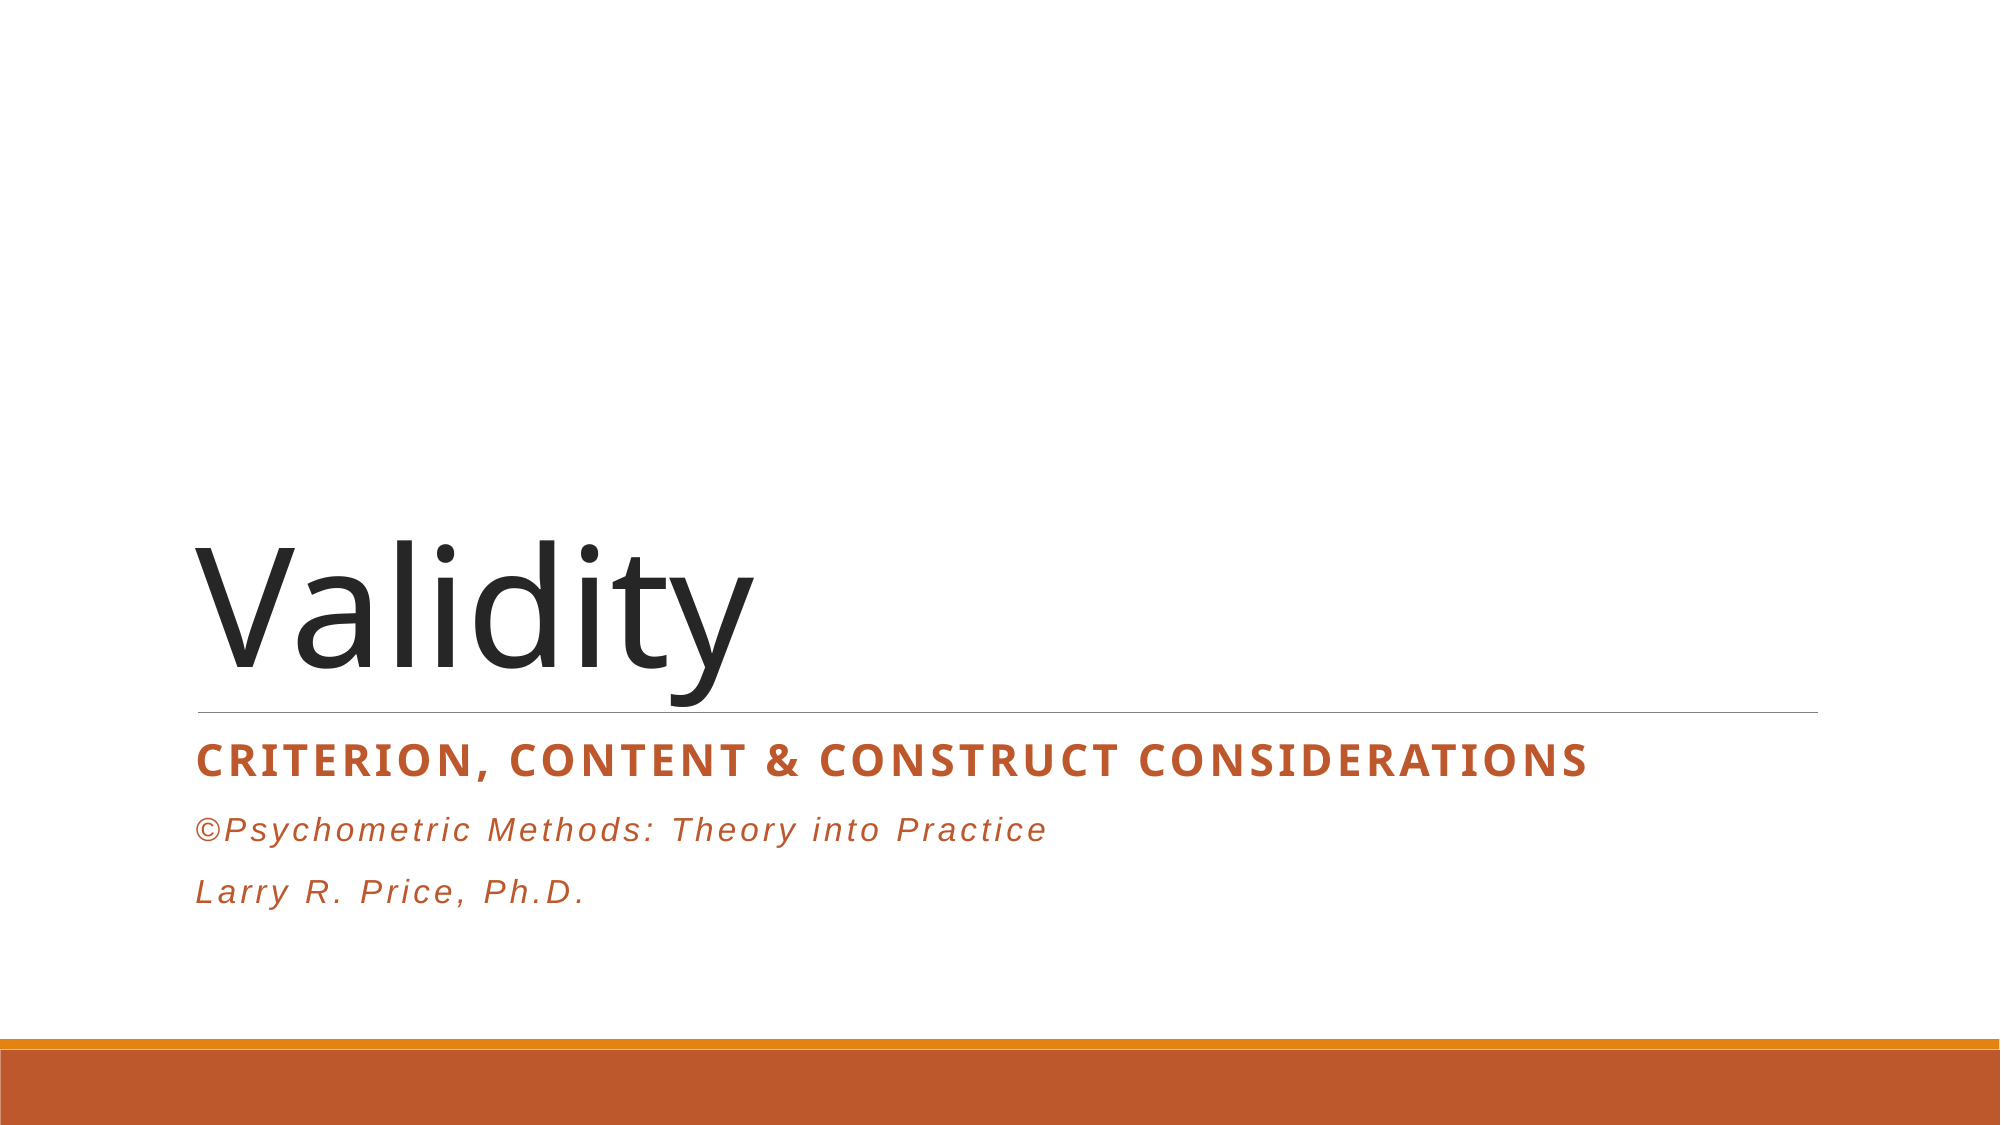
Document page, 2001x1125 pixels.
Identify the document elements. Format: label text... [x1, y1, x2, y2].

subtitle Criterion, content & construct considerations ©Psychometric Methods: Theory into Practice Larry R. Price, Ph.D. [180, 730, 1831, 919]
title Validity [180, 124, 1830, 710]
